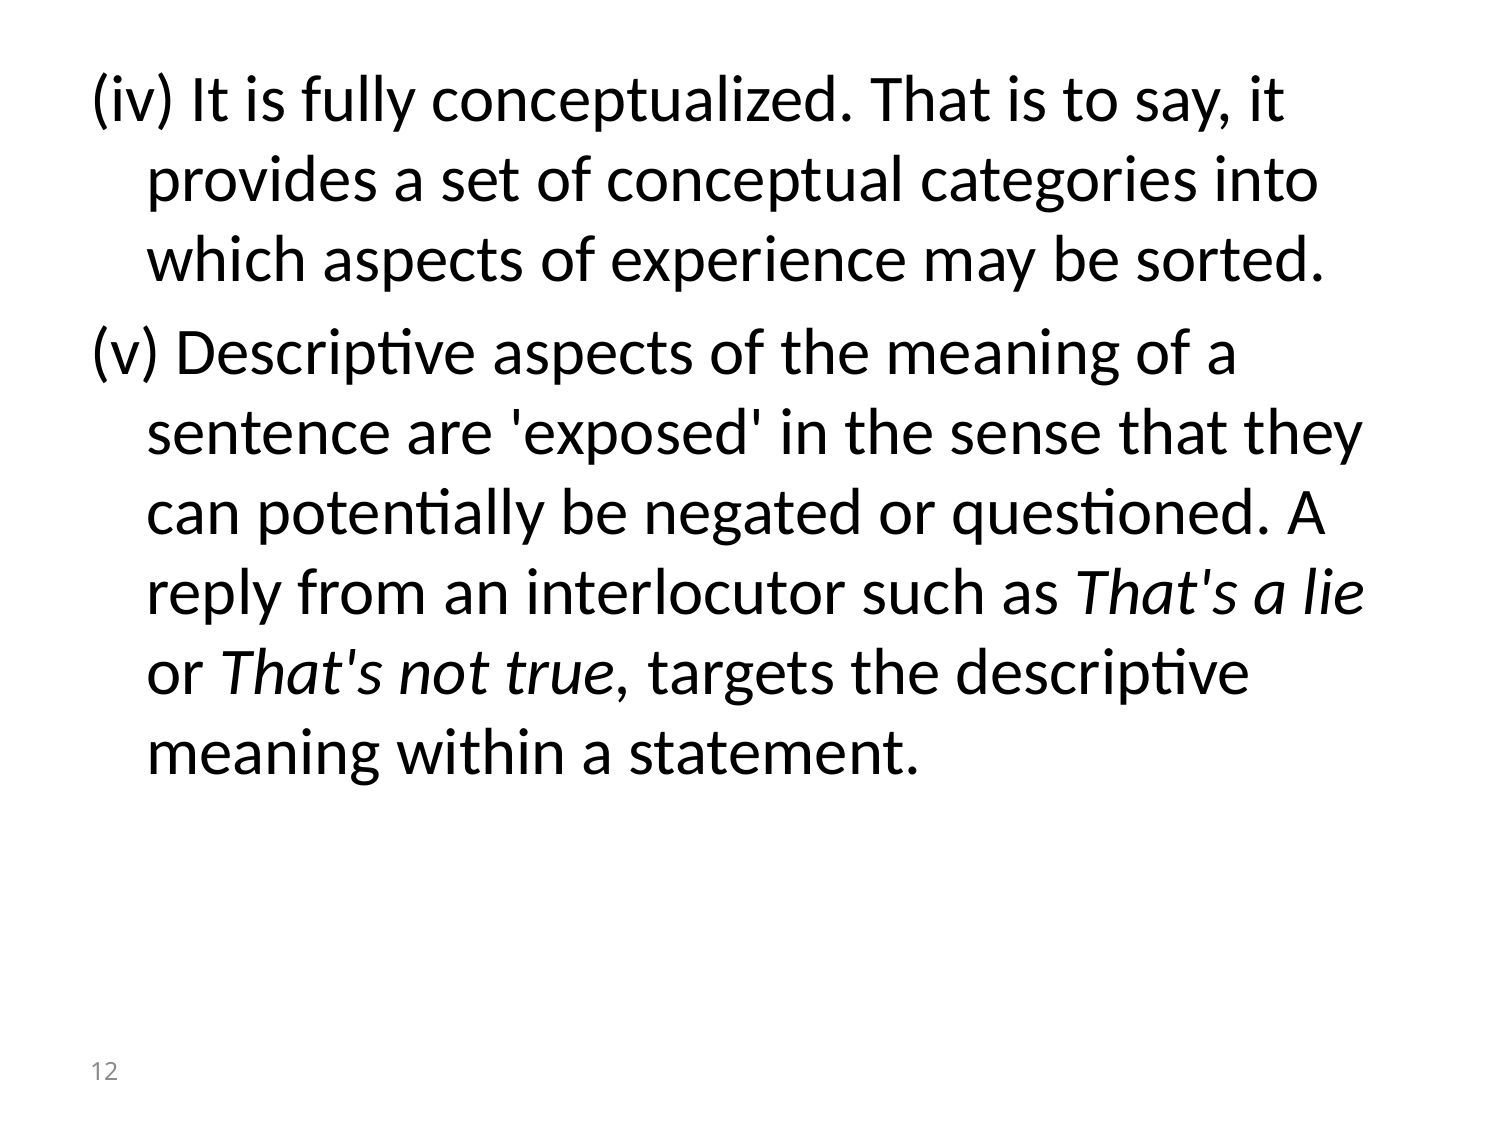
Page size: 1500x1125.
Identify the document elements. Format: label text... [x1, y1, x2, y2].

slide_number 12 [75, 1042, 425, 1103]
list (iv) It is fully conceptualized. That is to say, it provides a set of conceptual categories into which aspects of experience may be sorted. (v) Descriptive aspects of the meaning of a sentence are 'exposed' in the sense that they can potentially be negated or questioned. A reply from an interlocutor such as That's a lie or That's not true, targets the descriptive meaning within a statement. [75, 46, 1425, 1005]
